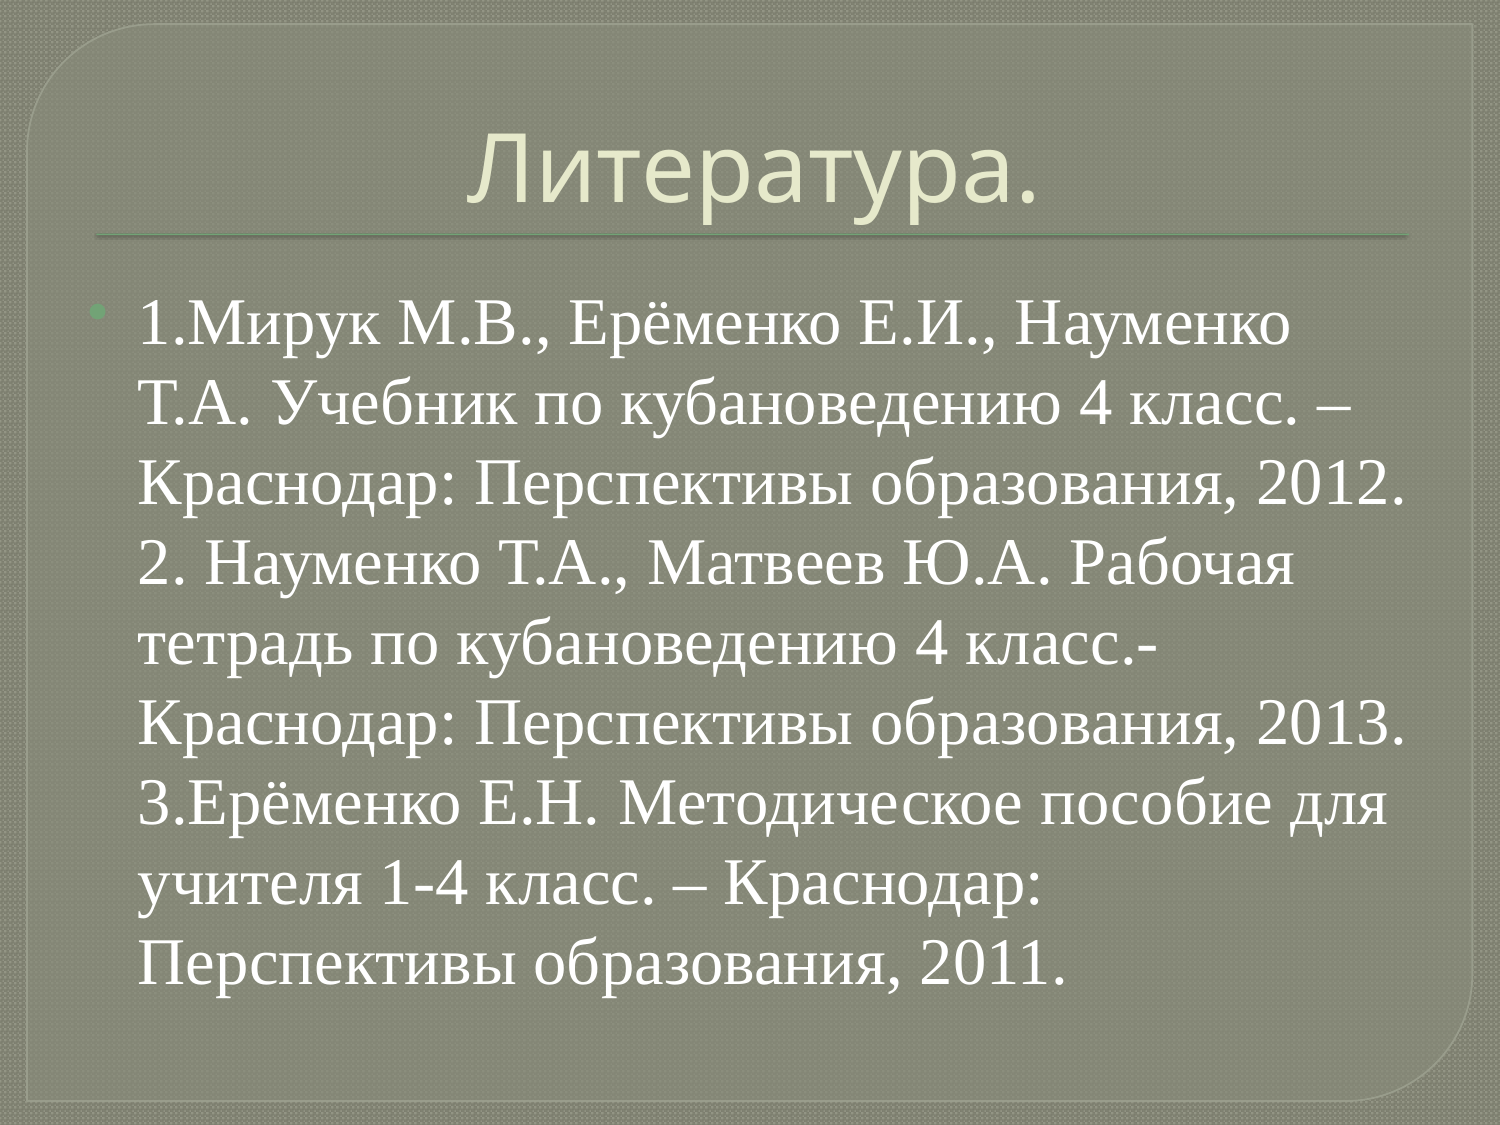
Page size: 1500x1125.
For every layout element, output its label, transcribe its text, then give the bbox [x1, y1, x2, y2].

list 1.Мирук М.В., Ерёменко Е.И., Науменко Т.А. Учебник по кубановедению 4 класс. – Краснодар: Перспективы образования, 2012. 2. Науменко Т.А., Матвеев Ю.А. Рабочая тетрадь по кубановедению 4 класс.- Краснодар: Перспективы образования, 2013. 3.Ерёменко Е.Н. Методическое пособие для учителя 1-4 класс. – Краснодар: Перспективы образования, 2011. [75, 270, 1425, 1013]
title Литература. [75, 41, 1425, 230]
